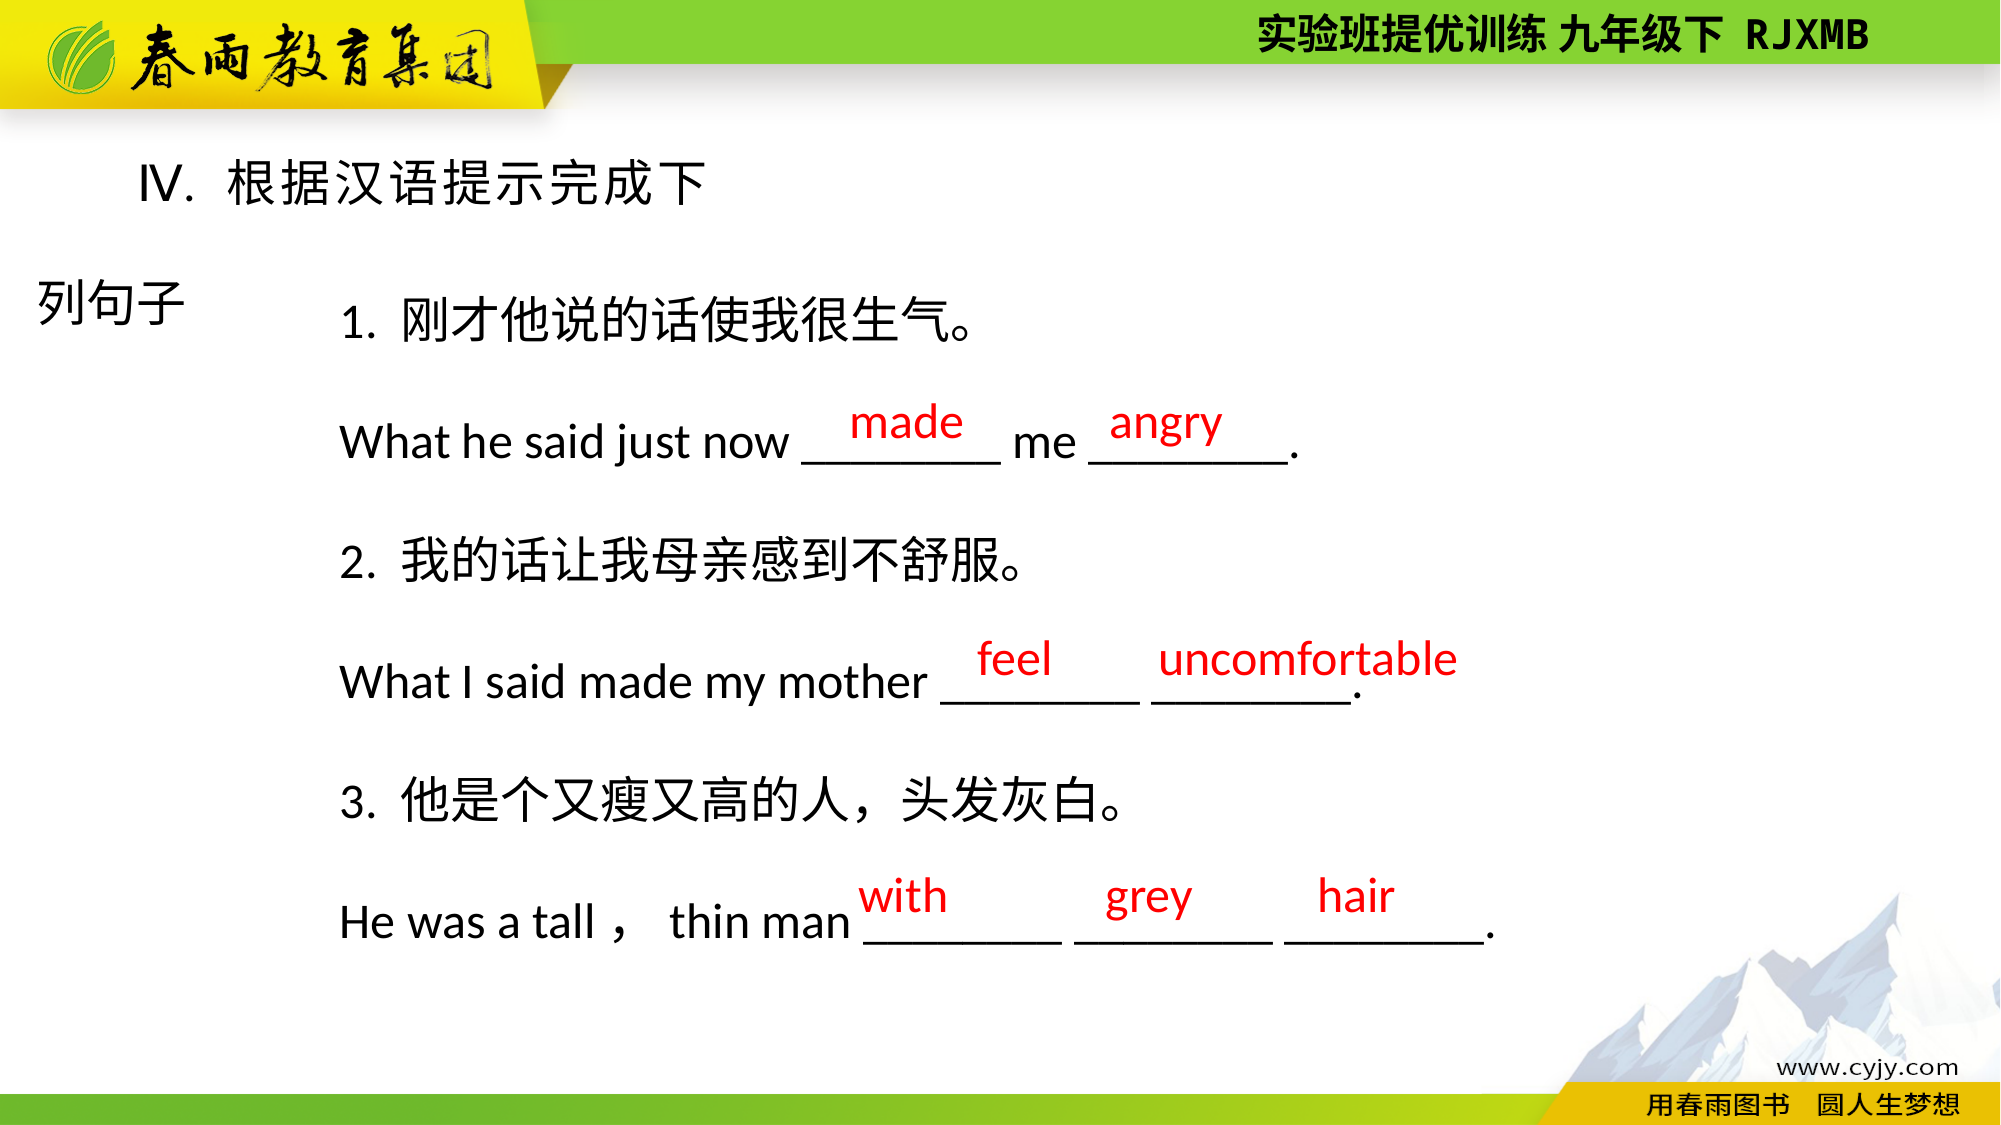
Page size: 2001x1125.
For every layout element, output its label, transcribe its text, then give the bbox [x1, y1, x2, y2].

text_box angry [1094, 381, 1239, 457]
picture [0, 0, 2001, 1125]
text_box Ⅳ. 根据汉语提示完成下列句子 [22, 84, 722, 220]
text_box made [834, 381, 980, 457]
text_box 1. 刚才他说的话使我很生气。 What he said just now ________ me ________. 2. 我的话让我母亲感到不舒服。 What I said made my mother ________ ________. 3. 他是个又瘦又高的人，头发灰白。 He was a tall，thin man ________ ________ ________. [225, 220, 1818, 956]
text_box uncomfortable [1143, 618, 1474, 693]
text_box feel [962, 618, 1080, 693]
text_box with grey hair [832, 854, 1412, 930]
